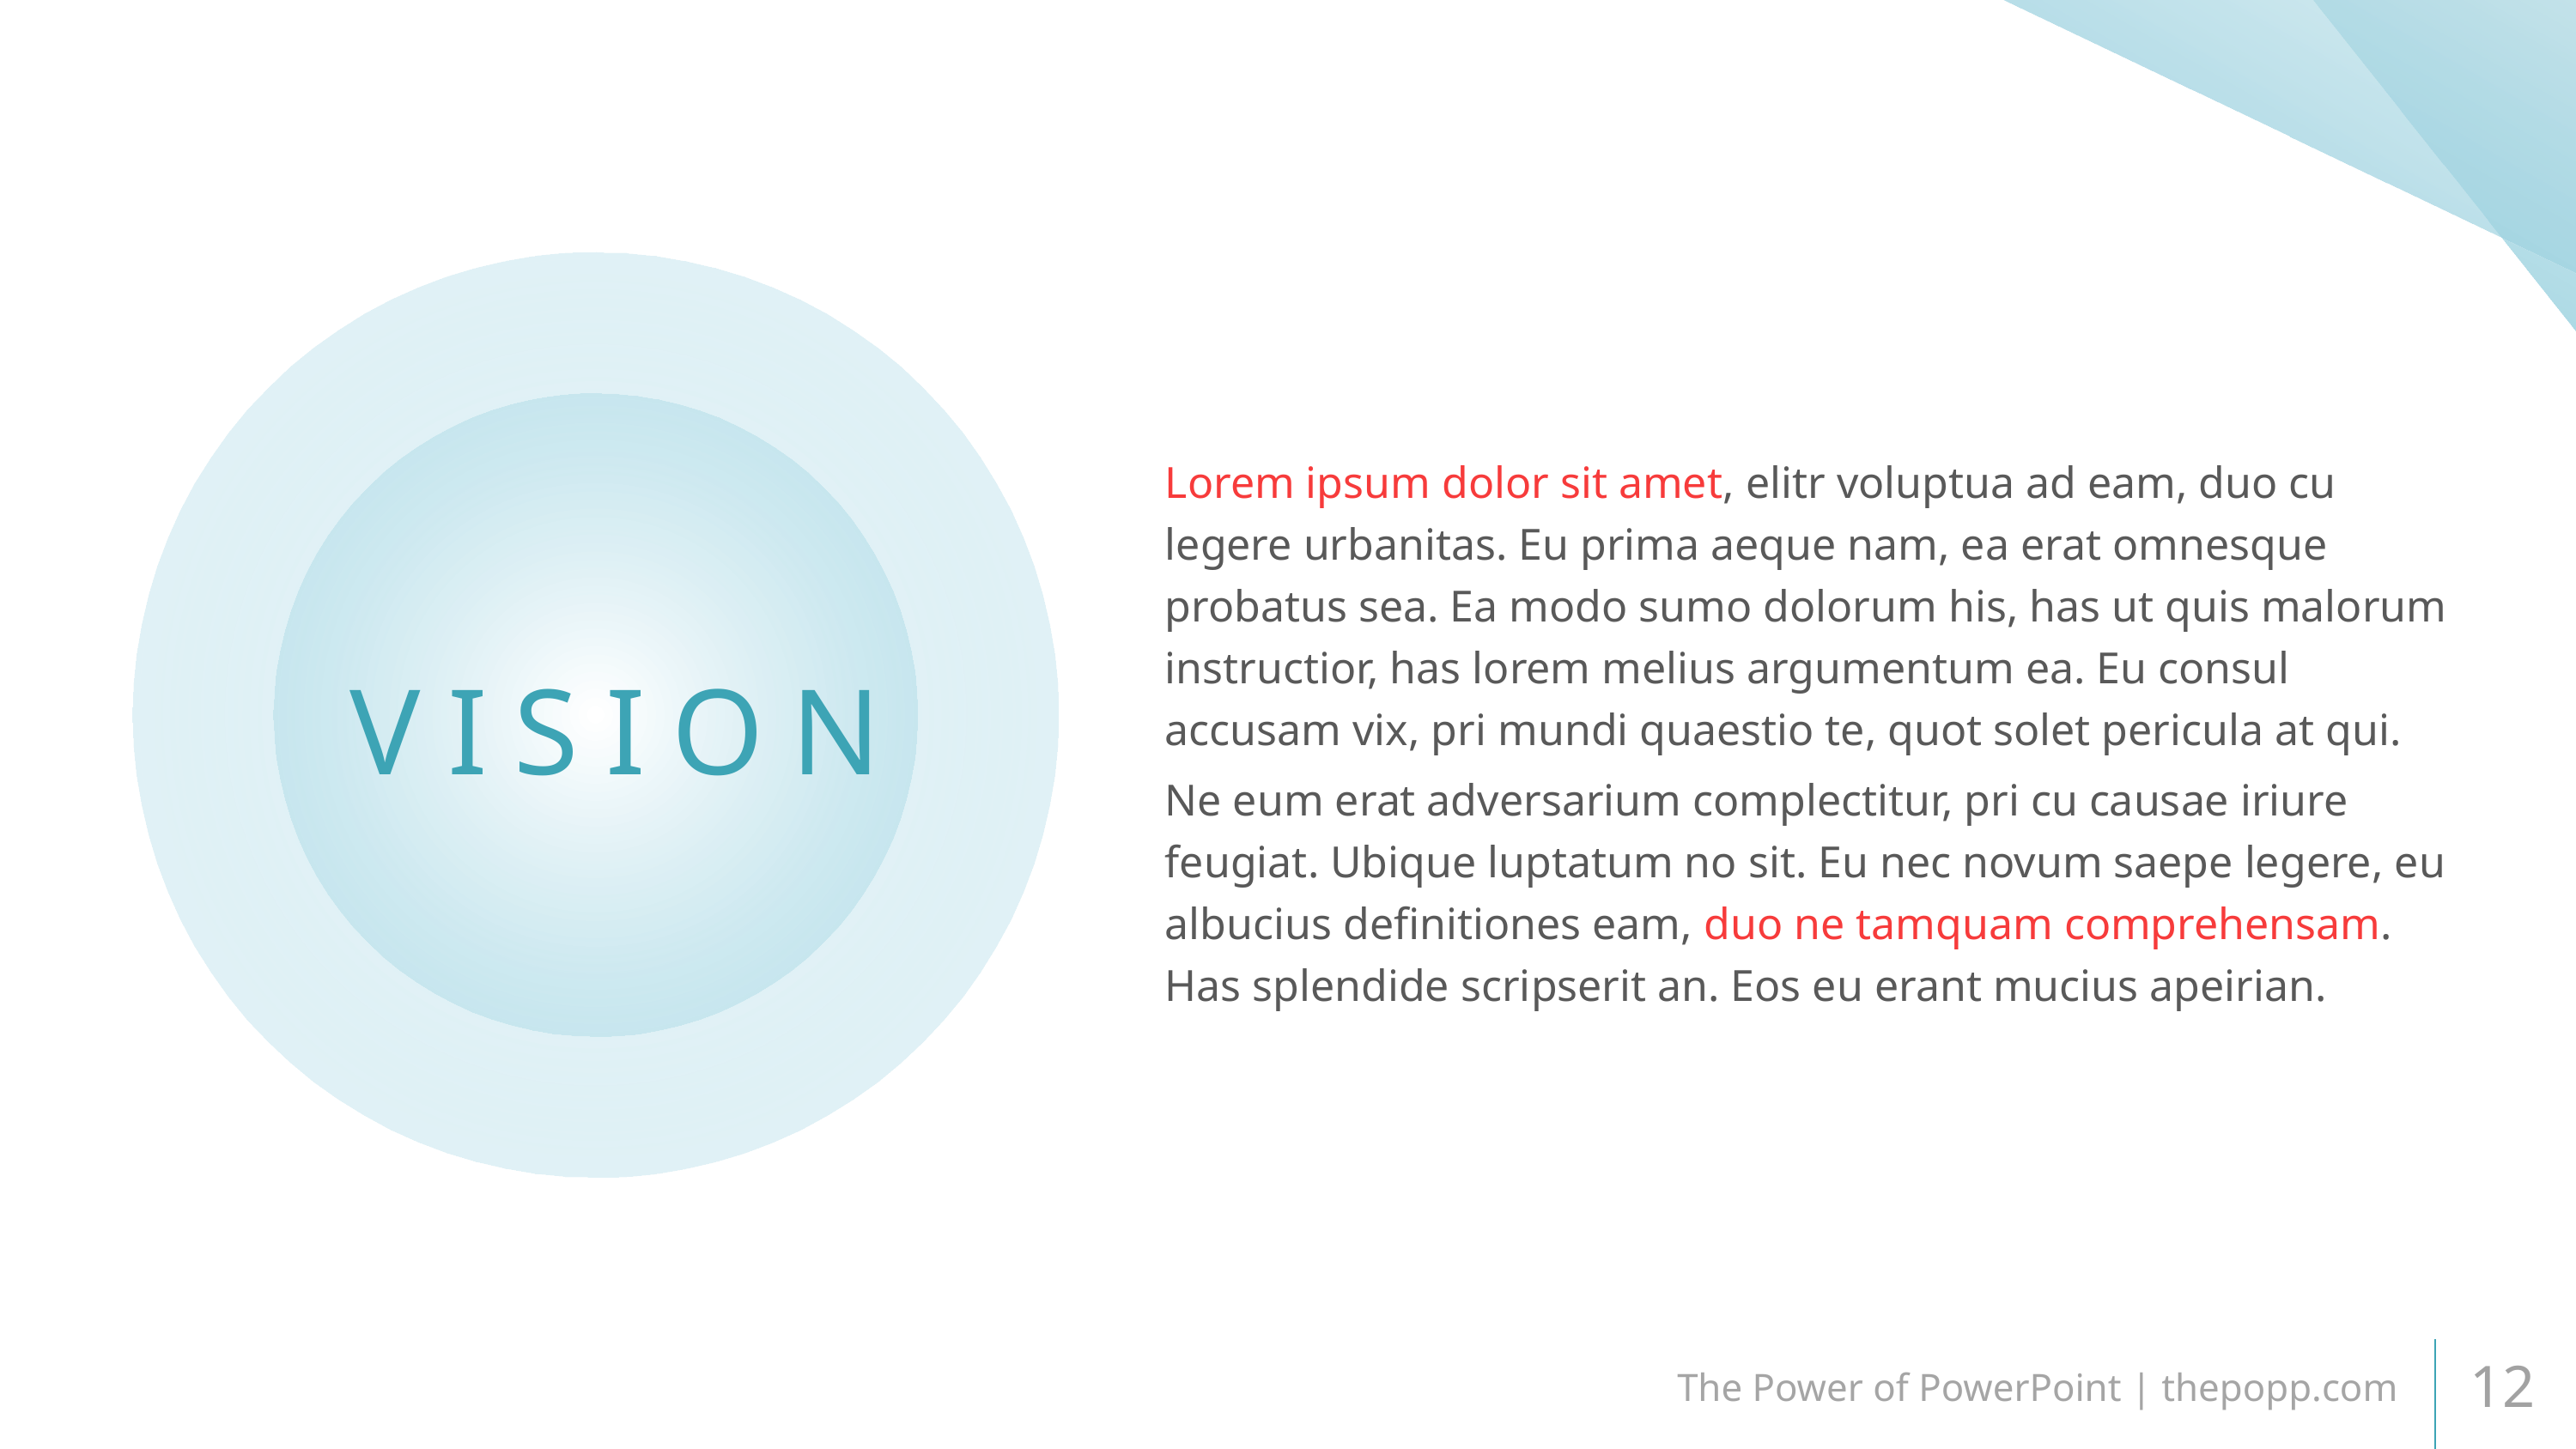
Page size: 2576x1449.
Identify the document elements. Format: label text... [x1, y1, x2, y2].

title VISION [159, 540, 1072, 915]
slide_number 12 [2446, 1350, 2575, 1428]
list Lorem ipsum dolor sit amet, elitr voluptua ad eam, duo cu legere urbanitas. Eu prima aeque nam, ea erat omnesque probatus sea. Ea modo sumo dolorum his, has ut quis malorum instructior, has lorem melius argumentum ea. Eu consul accusam vix, pri mundi quaestio te, quot solet pericula at qui. Ne eum erat adversarium complectitur, pri cu causae iriure feugiat. Ubique luptatum no sit. Eu nec novum saepe legere, eu albucius definitiones eam, duo ne tamquam comprehensam. Has splendide scripserit an. Eos eu erant mucius apeirian. [1142, 420, 2474, 1035]
footer The Power of PowerPoint | thepopp.com [1326, 1350, 2421, 1428]
